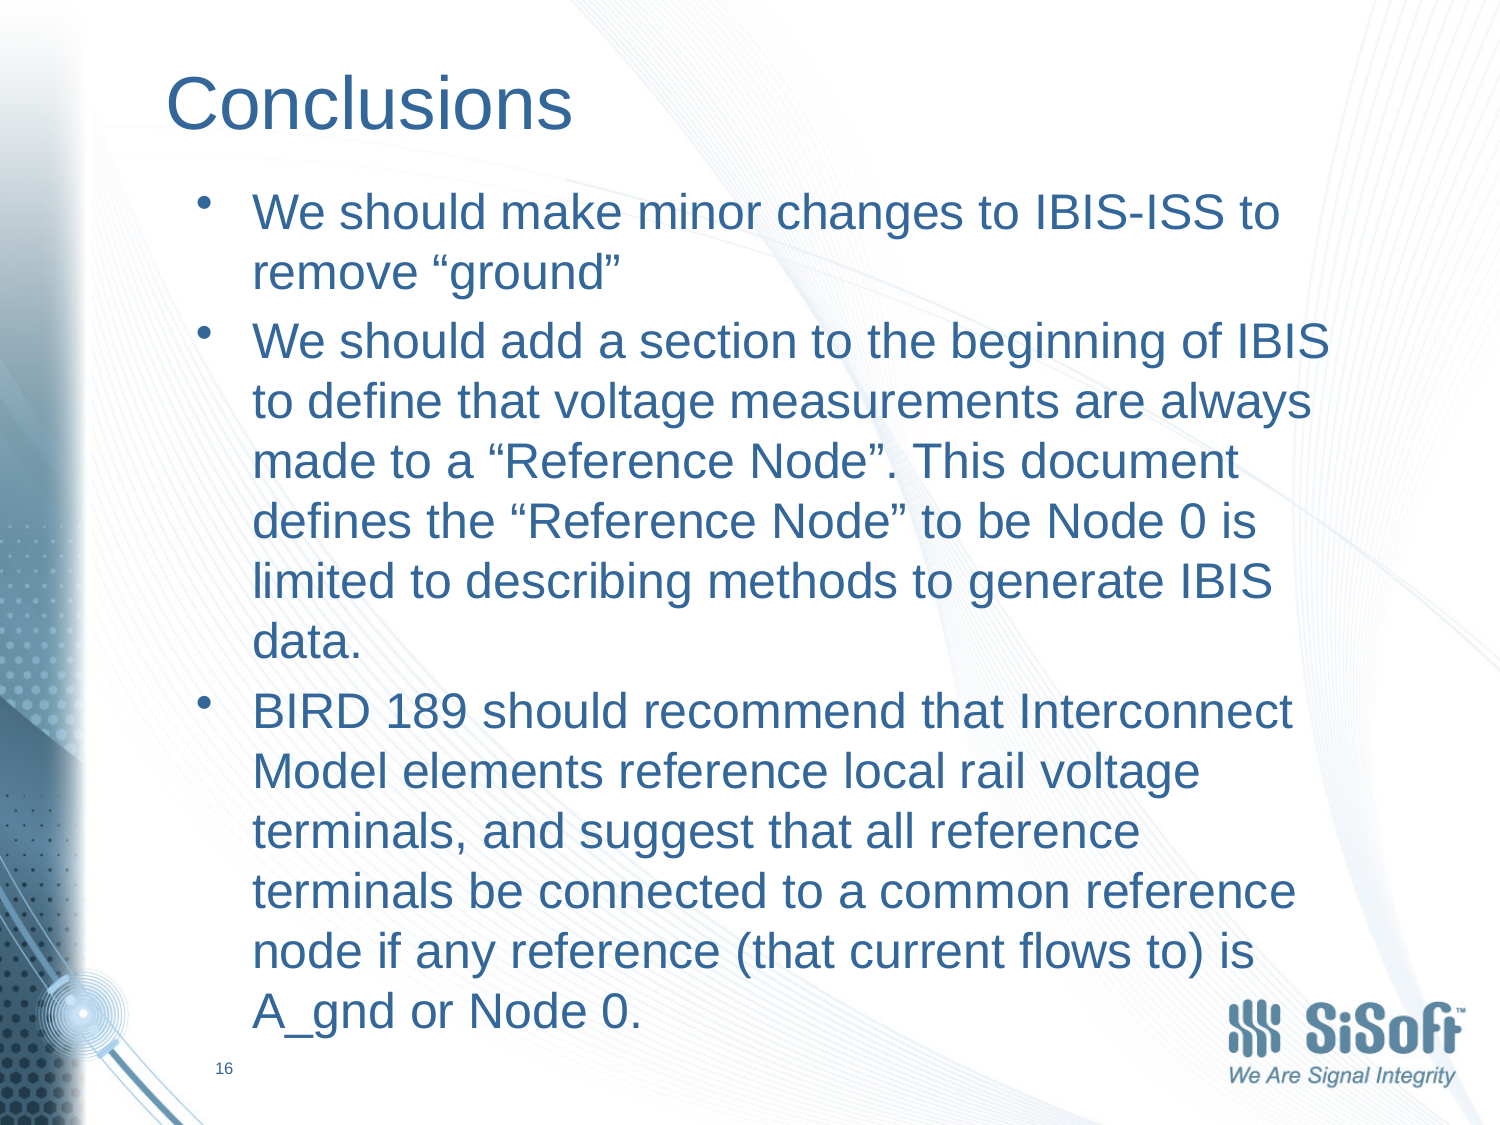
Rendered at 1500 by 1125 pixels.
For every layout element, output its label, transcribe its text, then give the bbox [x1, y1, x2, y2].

picture [0, 0, 1500, 1125]
footer 16 [200, 1050, 975, 1104]
title Conclusions [150, 24, 1300, 175]
list We should make minor changes to IBIS-ISS to remove “ground” We should add a section to the beginning of IBIS to define that voltage measurements are always made to a “Reference Node”. This document defines the “Reference Node” to be Node 0 is limited to describing methods to generate IBIS data. BIRD 189 should recommend that Interconnect Model elements reference local rail voltage terminals, and suggest that all reference terminals be connected to a common reference node if any reference (that current flows to) is A_gnd or Node 0. [180, 171, 1356, 997]
